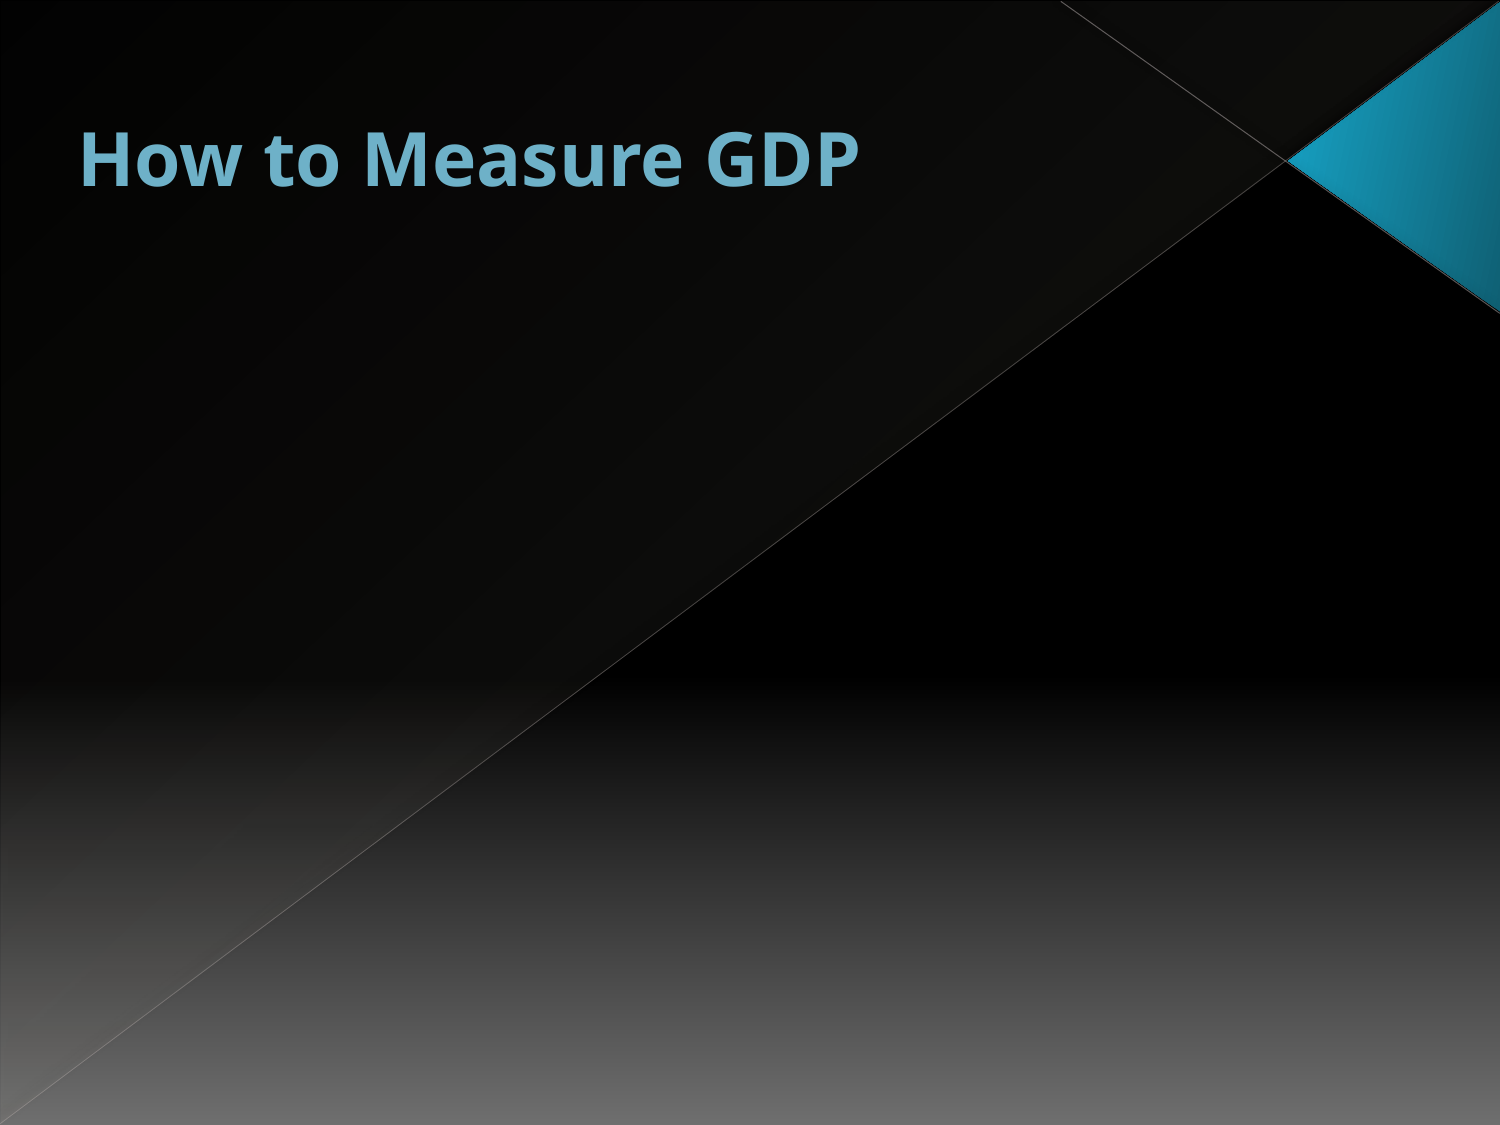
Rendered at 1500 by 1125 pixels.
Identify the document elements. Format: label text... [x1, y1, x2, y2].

title How to Measure GDP [62, 44, 1250, 268]
